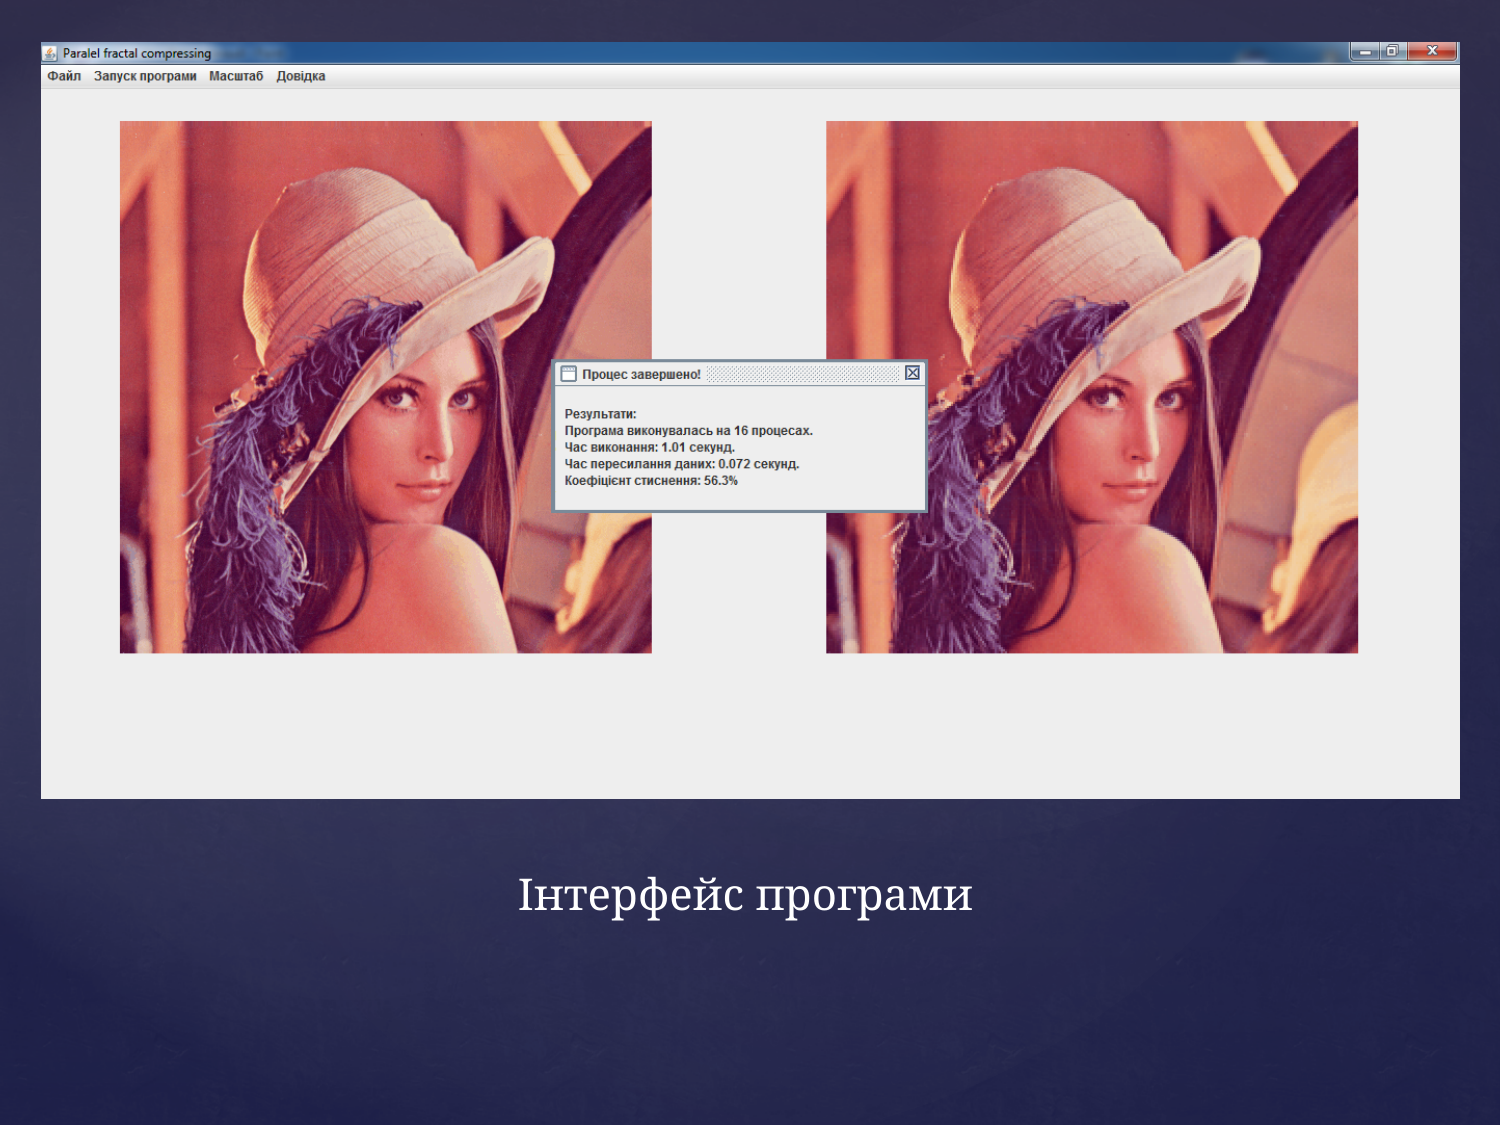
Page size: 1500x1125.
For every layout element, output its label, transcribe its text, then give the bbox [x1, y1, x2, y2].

list Інтерфейс програми [29, 42, 1459, 1071]
picture [40, 42, 1461, 800]
